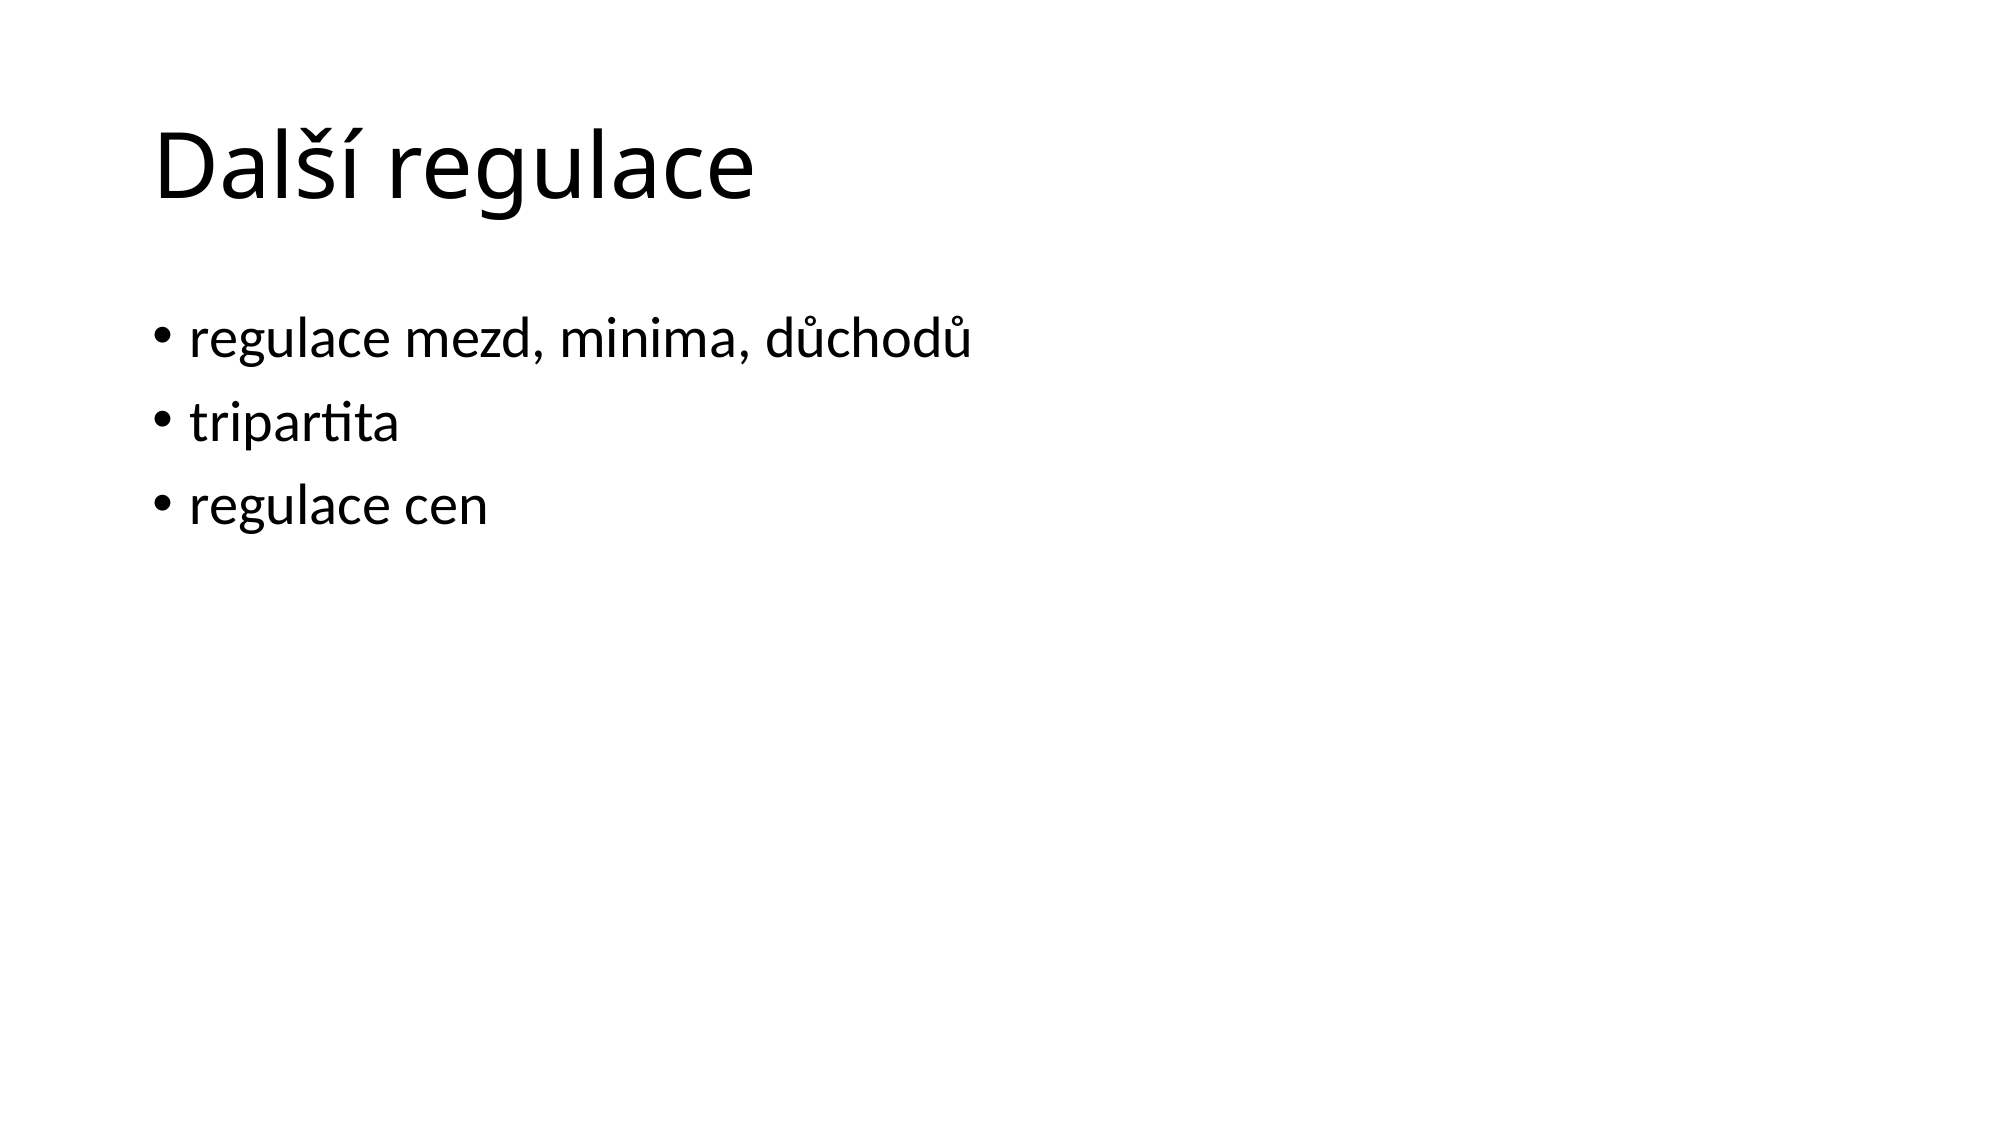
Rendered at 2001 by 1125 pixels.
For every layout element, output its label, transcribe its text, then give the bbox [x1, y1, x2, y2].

title Další regulace [137, 59, 1863, 278]
list regulace mezd, minima, důchodů tripartita regulace cen [137, 299, 1863, 1014]
